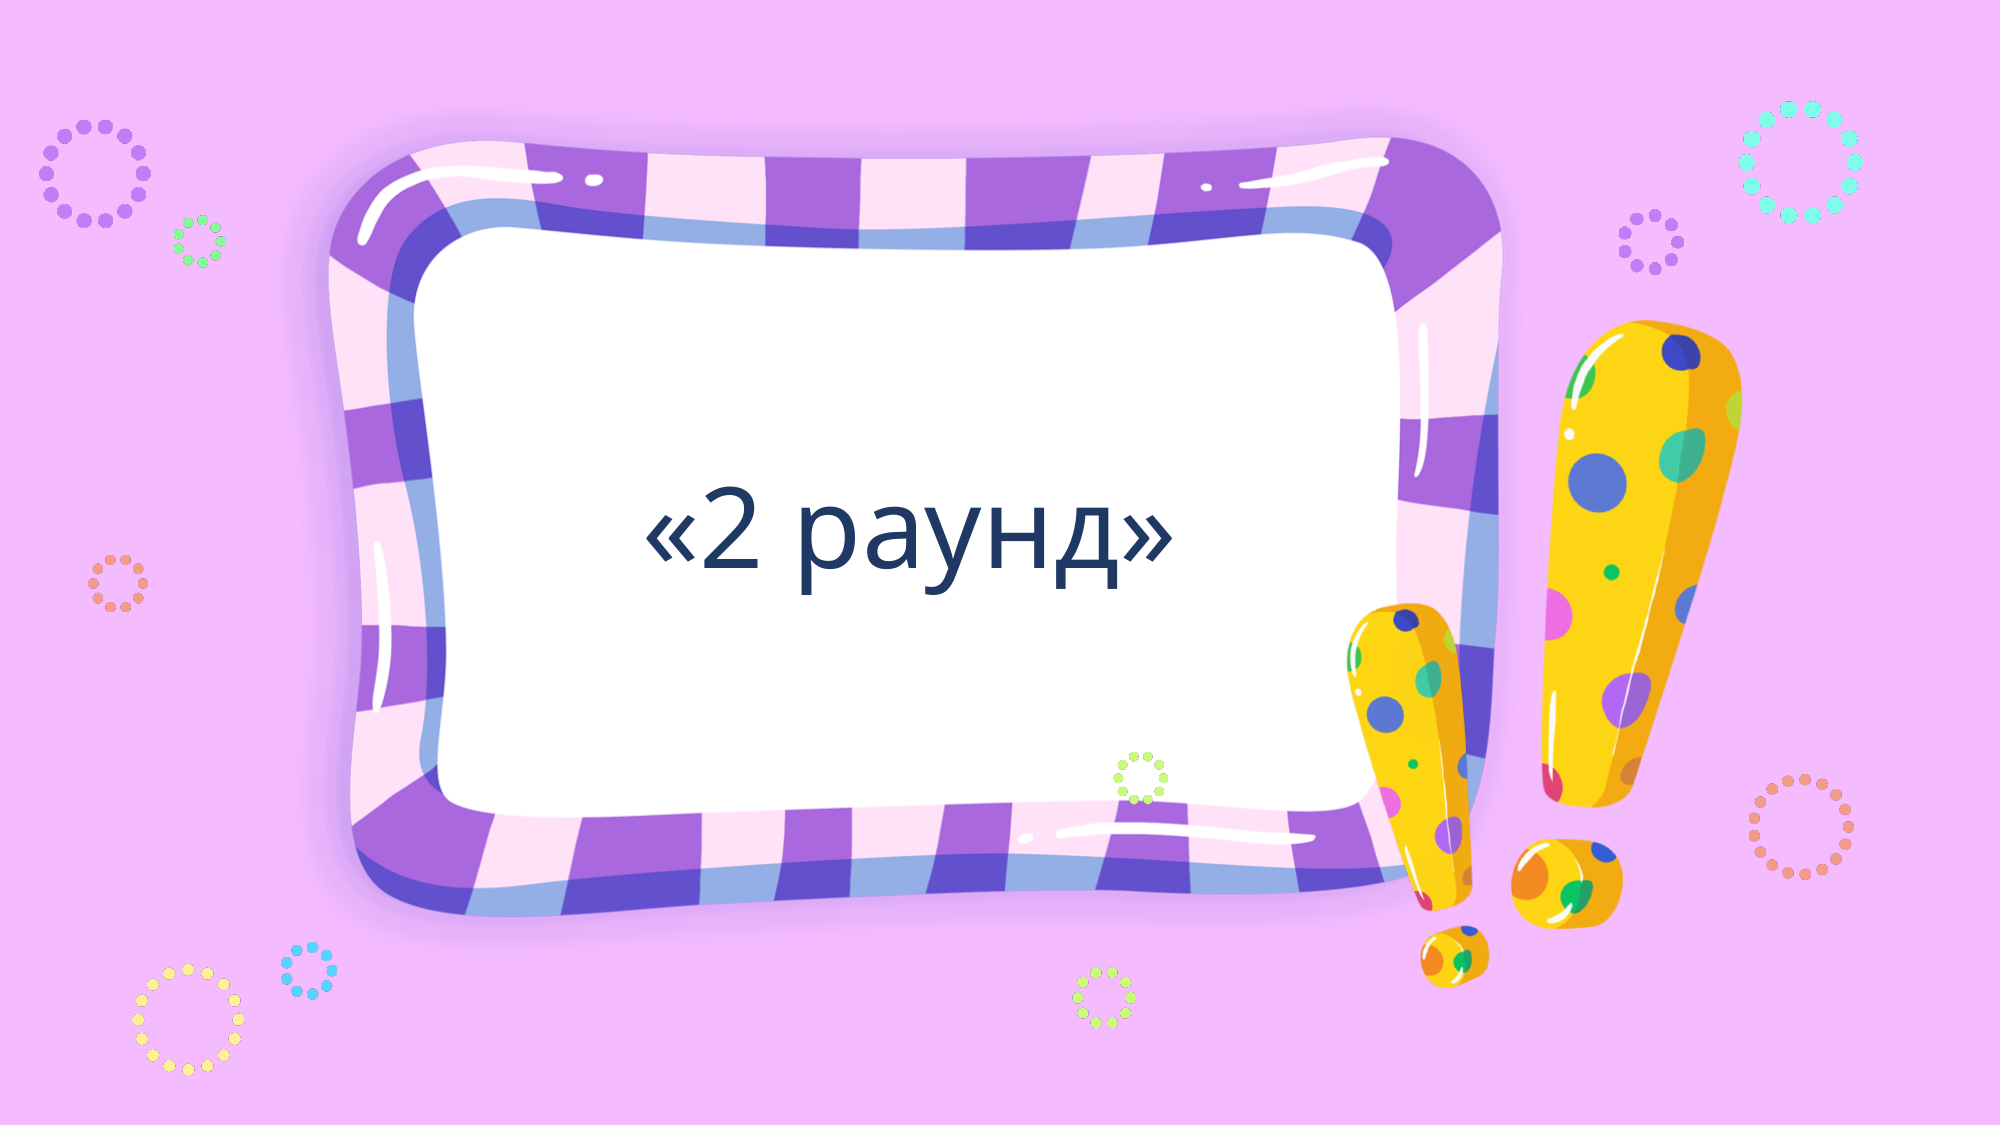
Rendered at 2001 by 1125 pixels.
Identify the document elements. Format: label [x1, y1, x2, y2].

picture [30, 111, 154, 239]
picture [165, 206, 229, 270]
picture [84, 546, 149, 614]
picture [1608, 198, 1688, 278]
picture [128, 958, 246, 1078]
picture [271, 95, 1856, 1030]
picture [1730, 73, 1871, 239]
